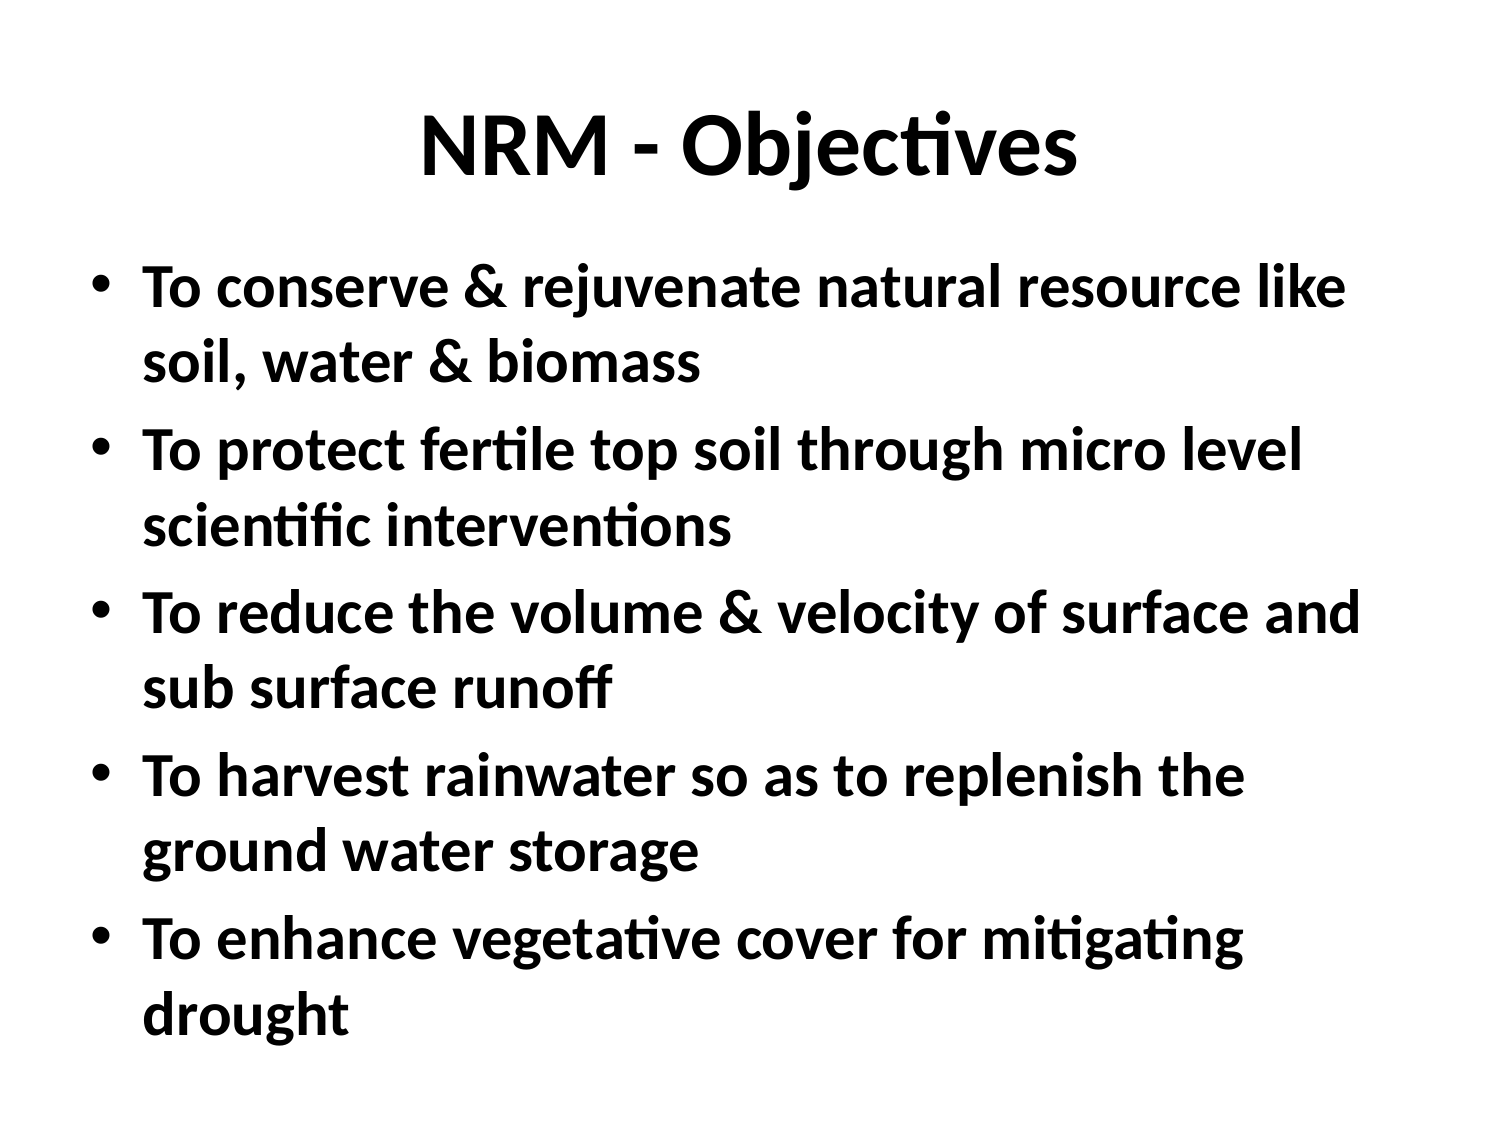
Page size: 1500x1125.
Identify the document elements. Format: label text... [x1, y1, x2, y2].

title NRM - Objectives [75, 45, 1425, 233]
list To conserve & rejuvenate natural resource like soil, water & biomass To protect fertile top soil through micro level scientific interventions To reduce the volume & velocity of surface and sub surface runoff To harvest rainwater so as to replenish the ground water storage To enhance vegetative cover for mitigating drought [75, 237, 1425, 1063]
